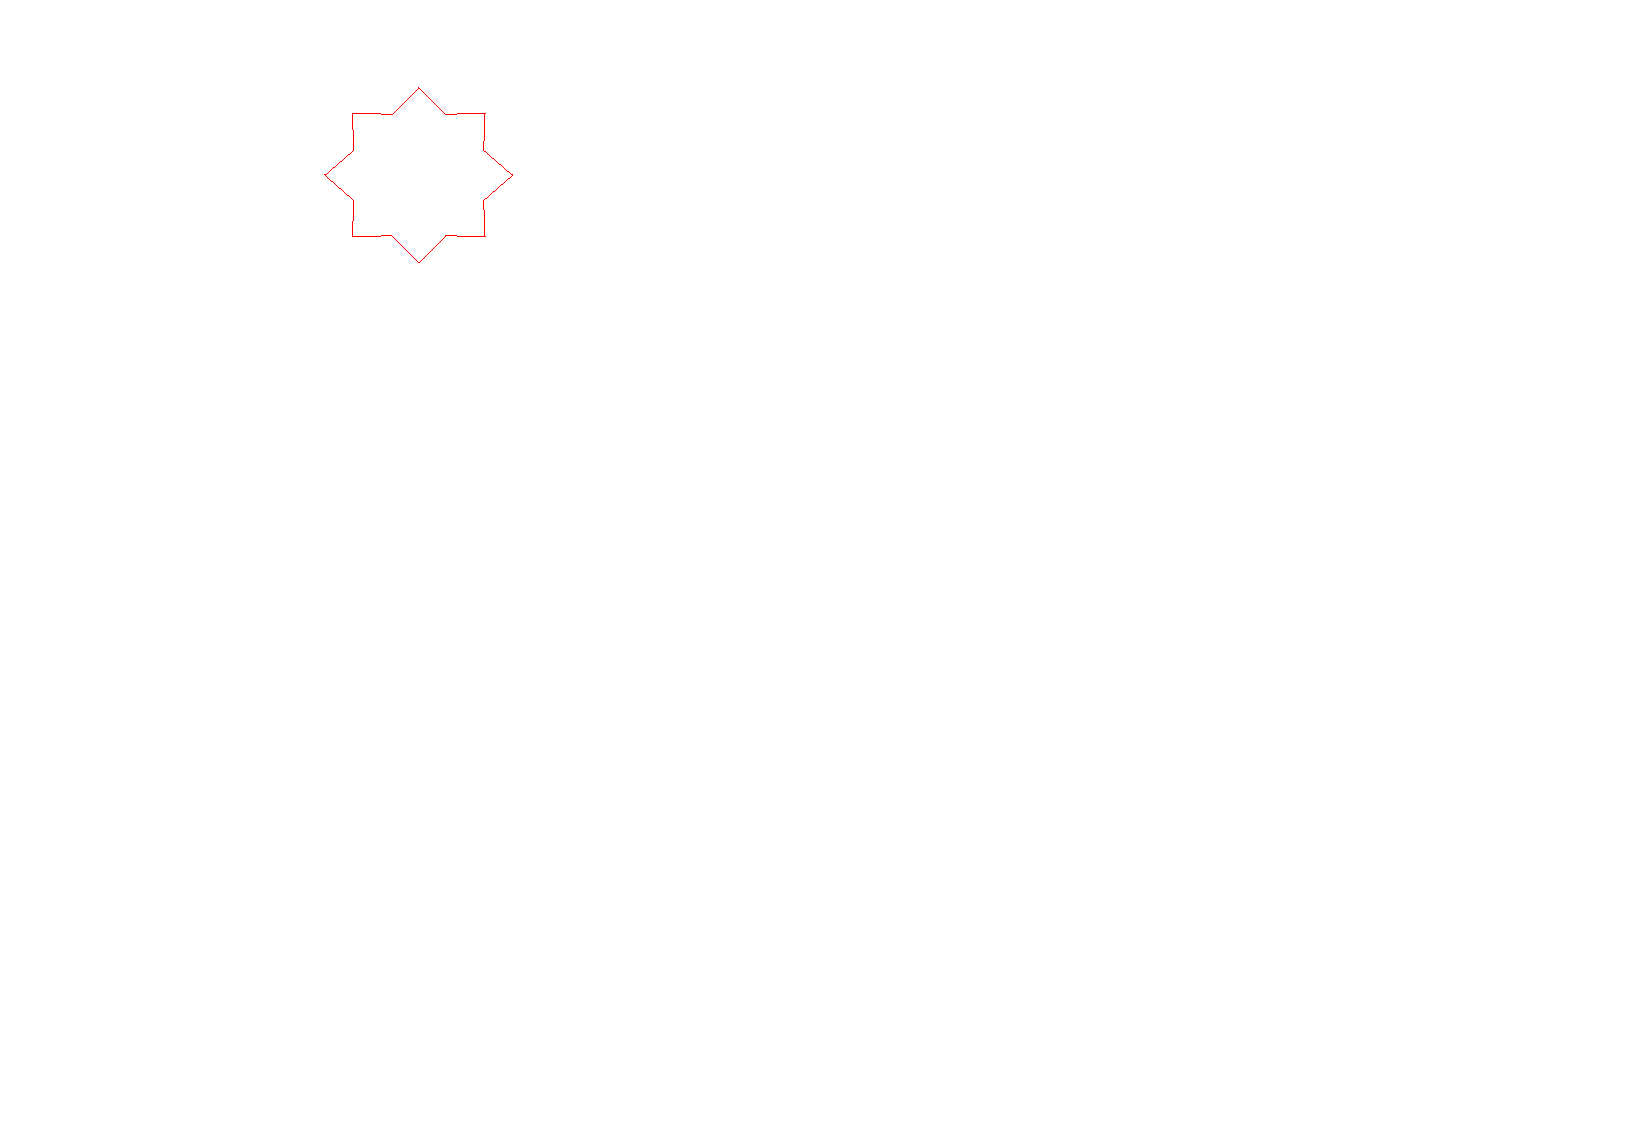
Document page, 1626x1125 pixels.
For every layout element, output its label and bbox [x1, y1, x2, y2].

text_box [324, 87, 513, 263]
